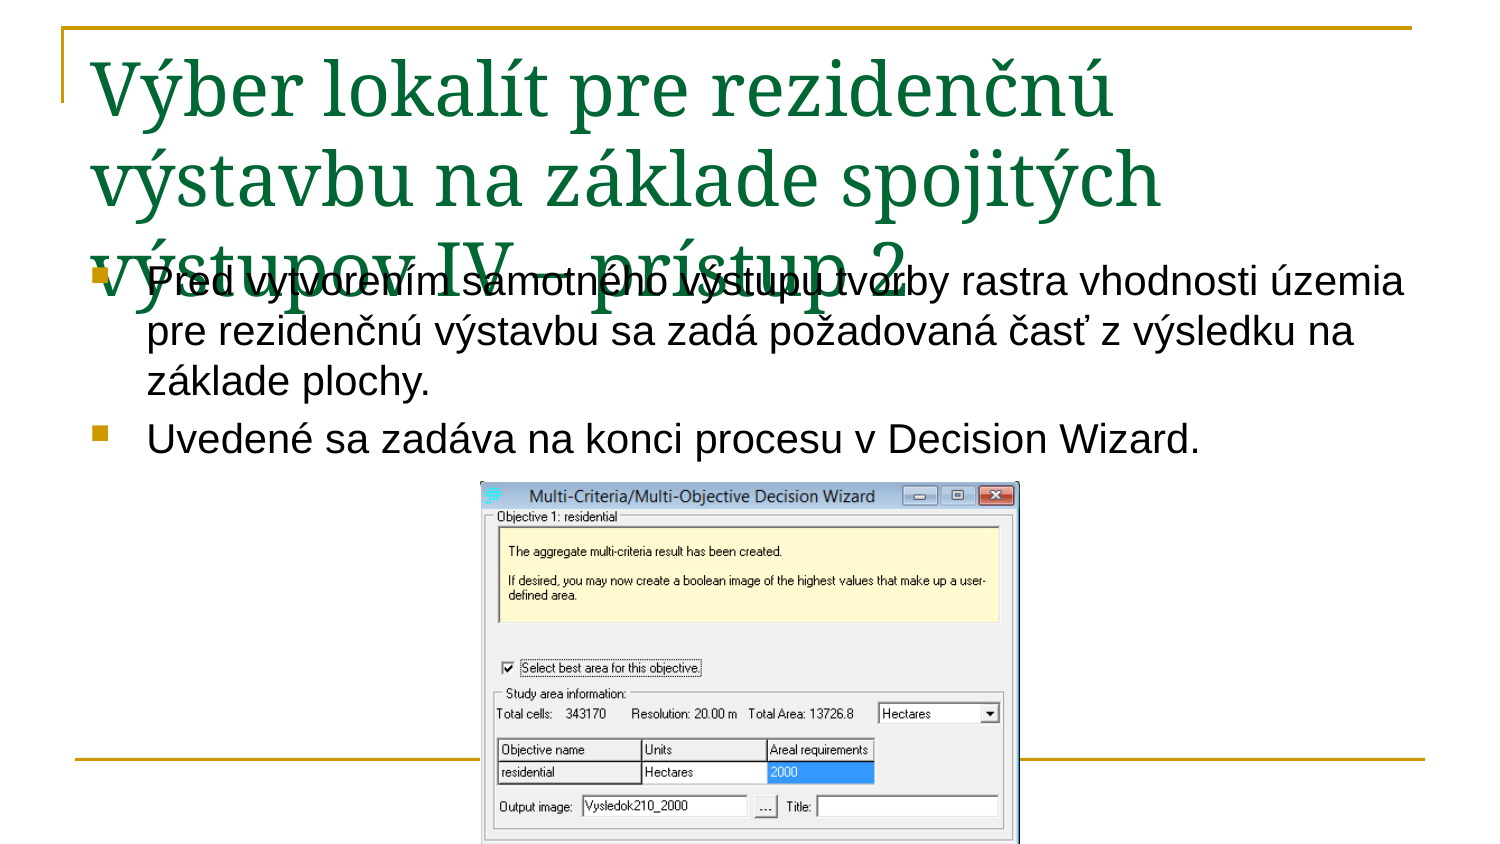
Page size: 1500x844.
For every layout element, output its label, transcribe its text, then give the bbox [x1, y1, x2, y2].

list Pred vytvorením samotného výstupu tvorby rastra vhodnosti územia pre rezidenčnú výstavbu sa zadá požadovaná časť z výsledku na základe plochy. Uvedené sa zadáva na konci procesu v Decision Wizard. [74, 245, 1426, 755]
title Výber lokalít pre rezidenčnú výstavbu na základe spojitých výstupov IV – prístup 2 [74, 33, 1426, 175]
picture [480, 481, 1020, 844]
